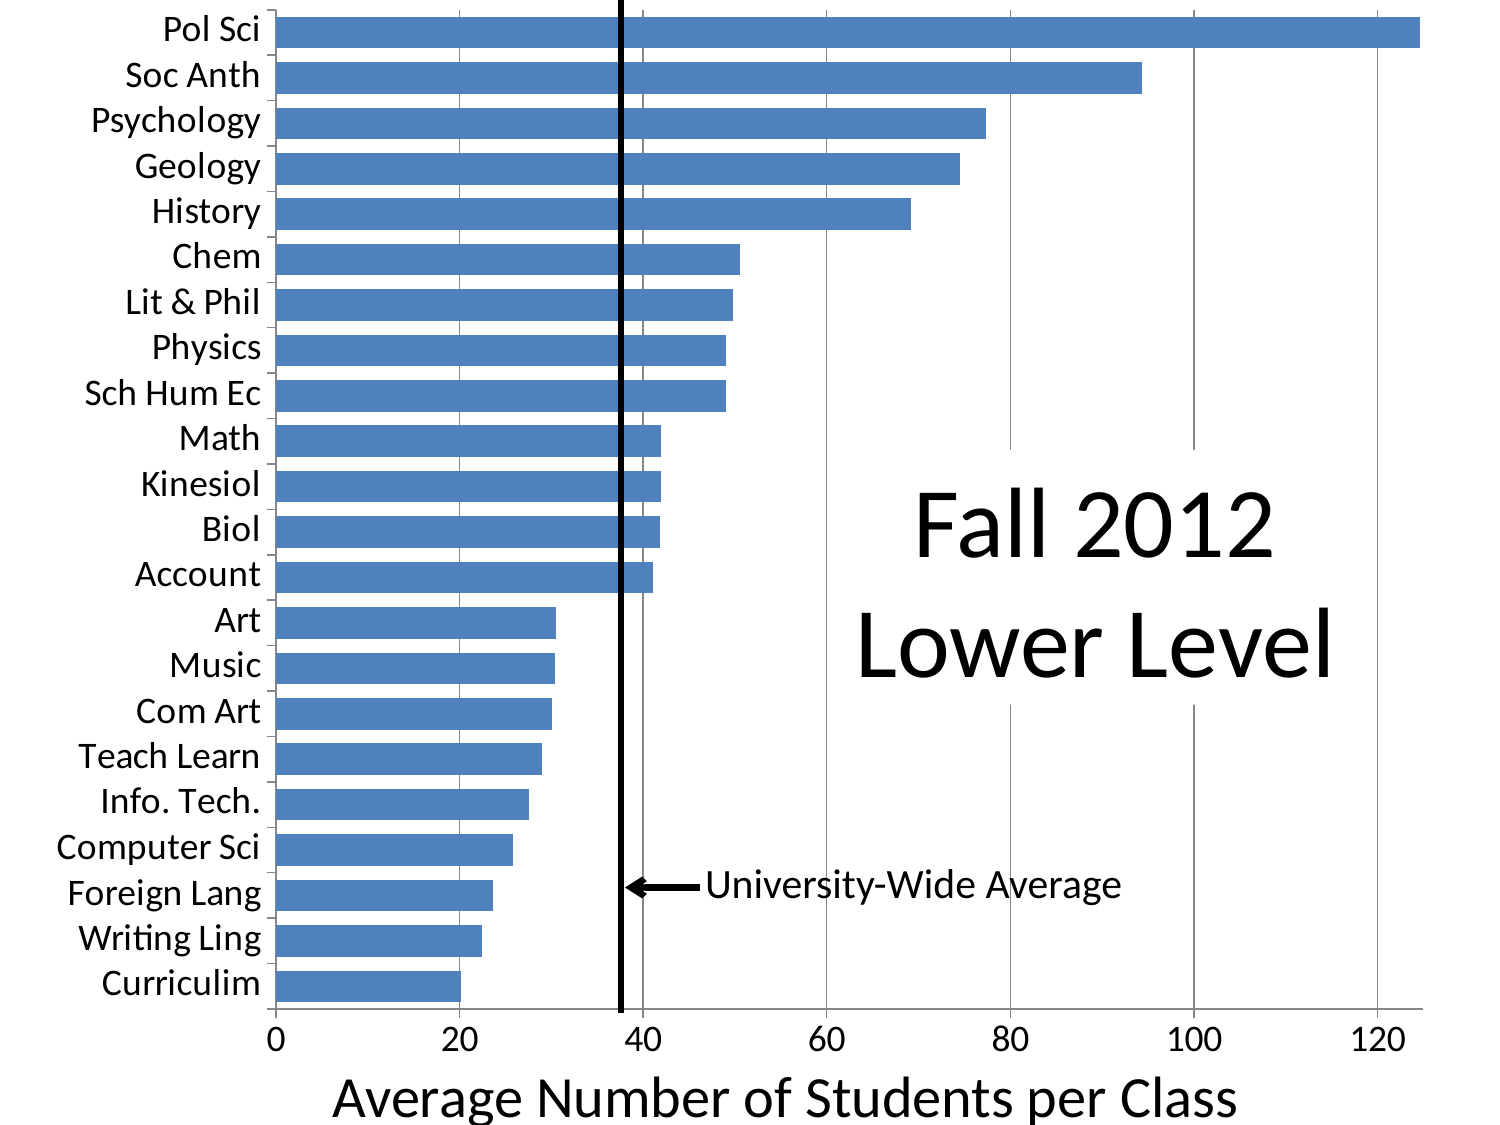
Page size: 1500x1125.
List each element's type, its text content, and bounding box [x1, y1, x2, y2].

text_box Average Number of Students per Class [318, 1097, 1254, 1125]
chart [24, 0, 1476, 1088]
